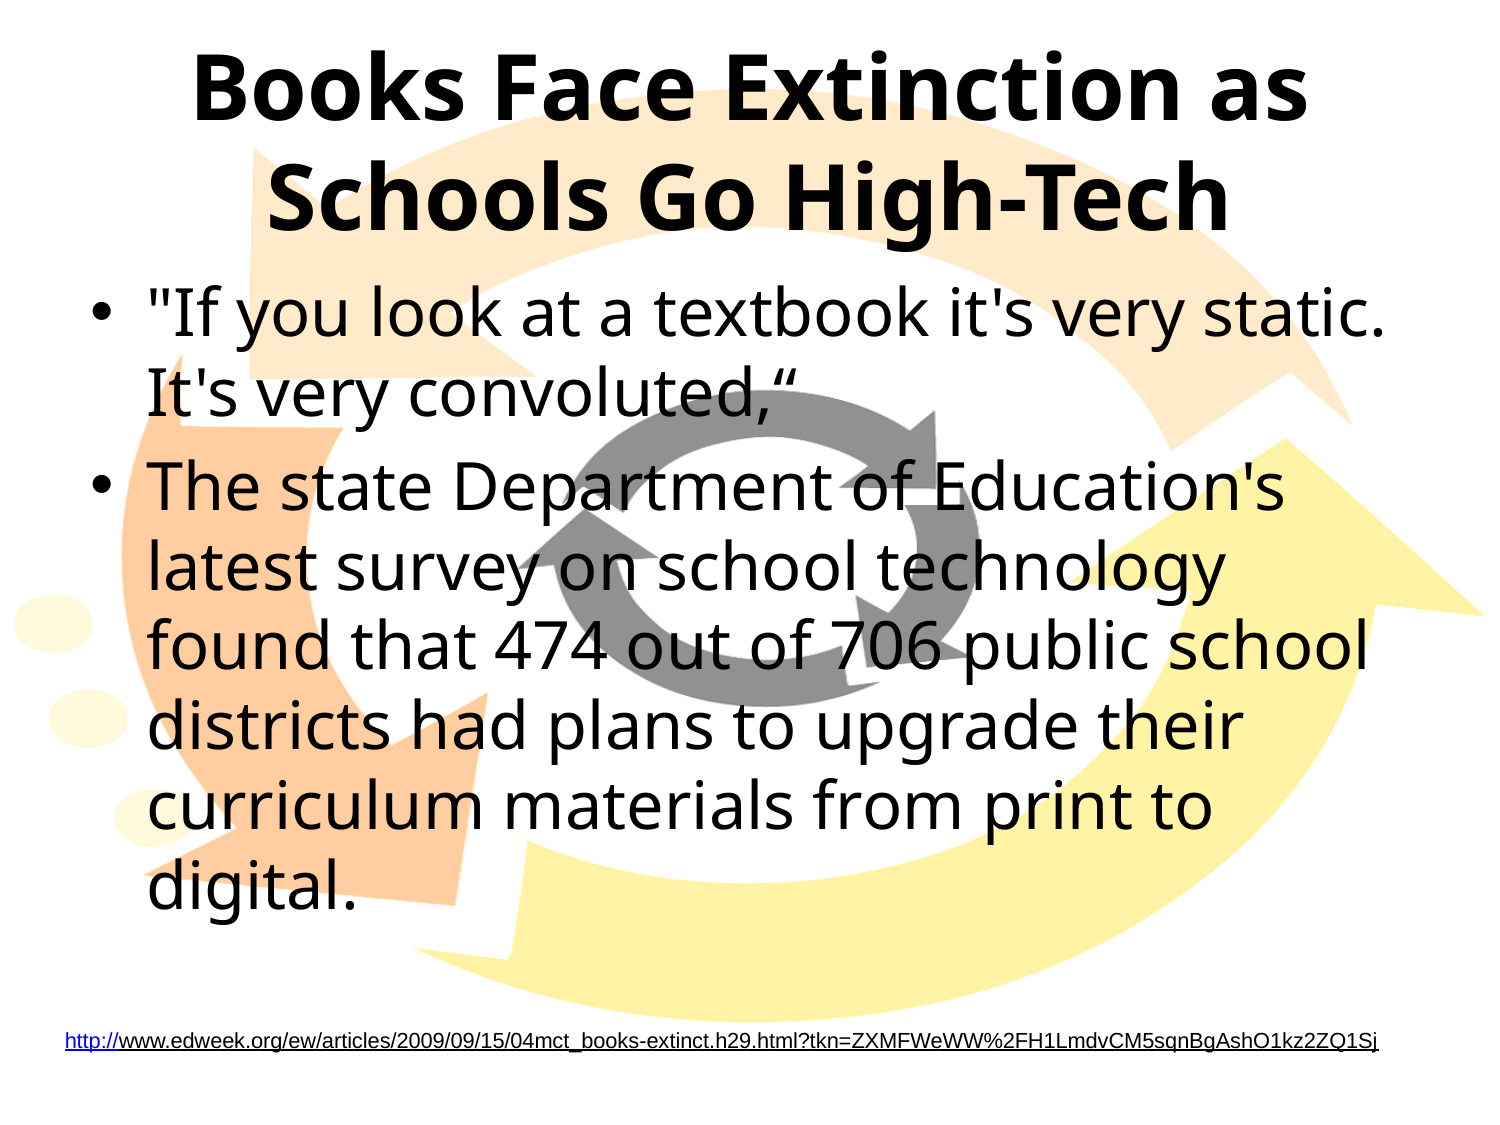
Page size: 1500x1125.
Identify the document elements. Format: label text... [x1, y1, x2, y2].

title Books Face Extinction as Schools Go High-Tech [74, 44, 1426, 233]
list "If you look at a textbook it's very static. It's very convoluted,“ The state Department of Education's latest survey on school technology found that 474 out of 706 public school districts had plans to upgrade their curriculum materials from print to digital. [74, 262, 1426, 1006]
text_box http://www.edweek.org/ew/articles/2009/09/15/04mct_books-extinct.h29.html?tkn=ZXMFWeWW%2FH1LmdvCM5sqnBgAshO1kz2ZQ1Sj [49, 1018, 1463, 1060]
